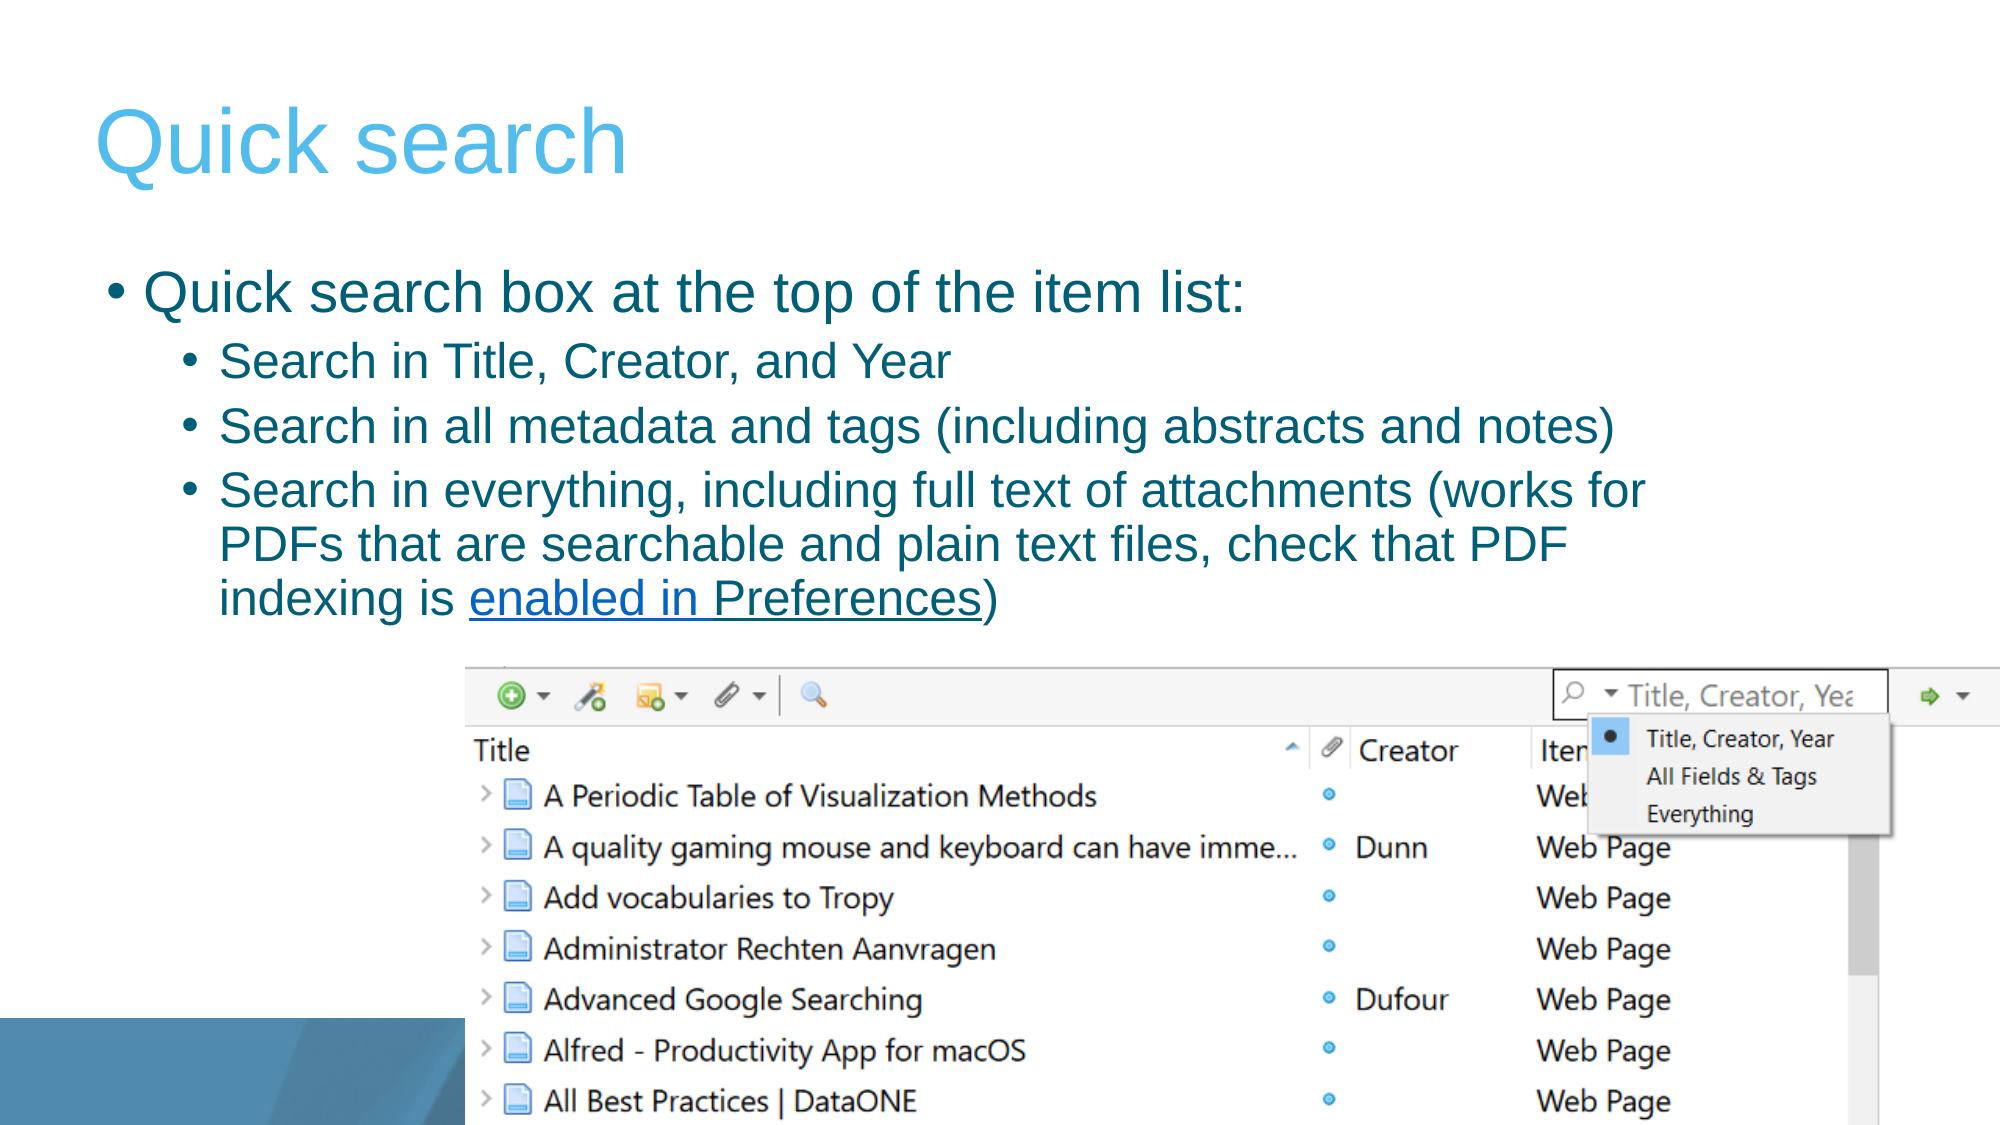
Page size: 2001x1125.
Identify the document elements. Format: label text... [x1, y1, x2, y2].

list Quick search box at the top of the item list: Search in Title, Creator, and Year Search in all metadata and tags (including abstracts and notes) Search in everything, including full text of attachments (works for PDFs that are searchable and plain text files, check that PDF indexing is enabled in Preferences) [106, 262, 1727, 988]
picture [0, 666, 2000, 1125]
title Quick search [94, 94, 1906, 312]
